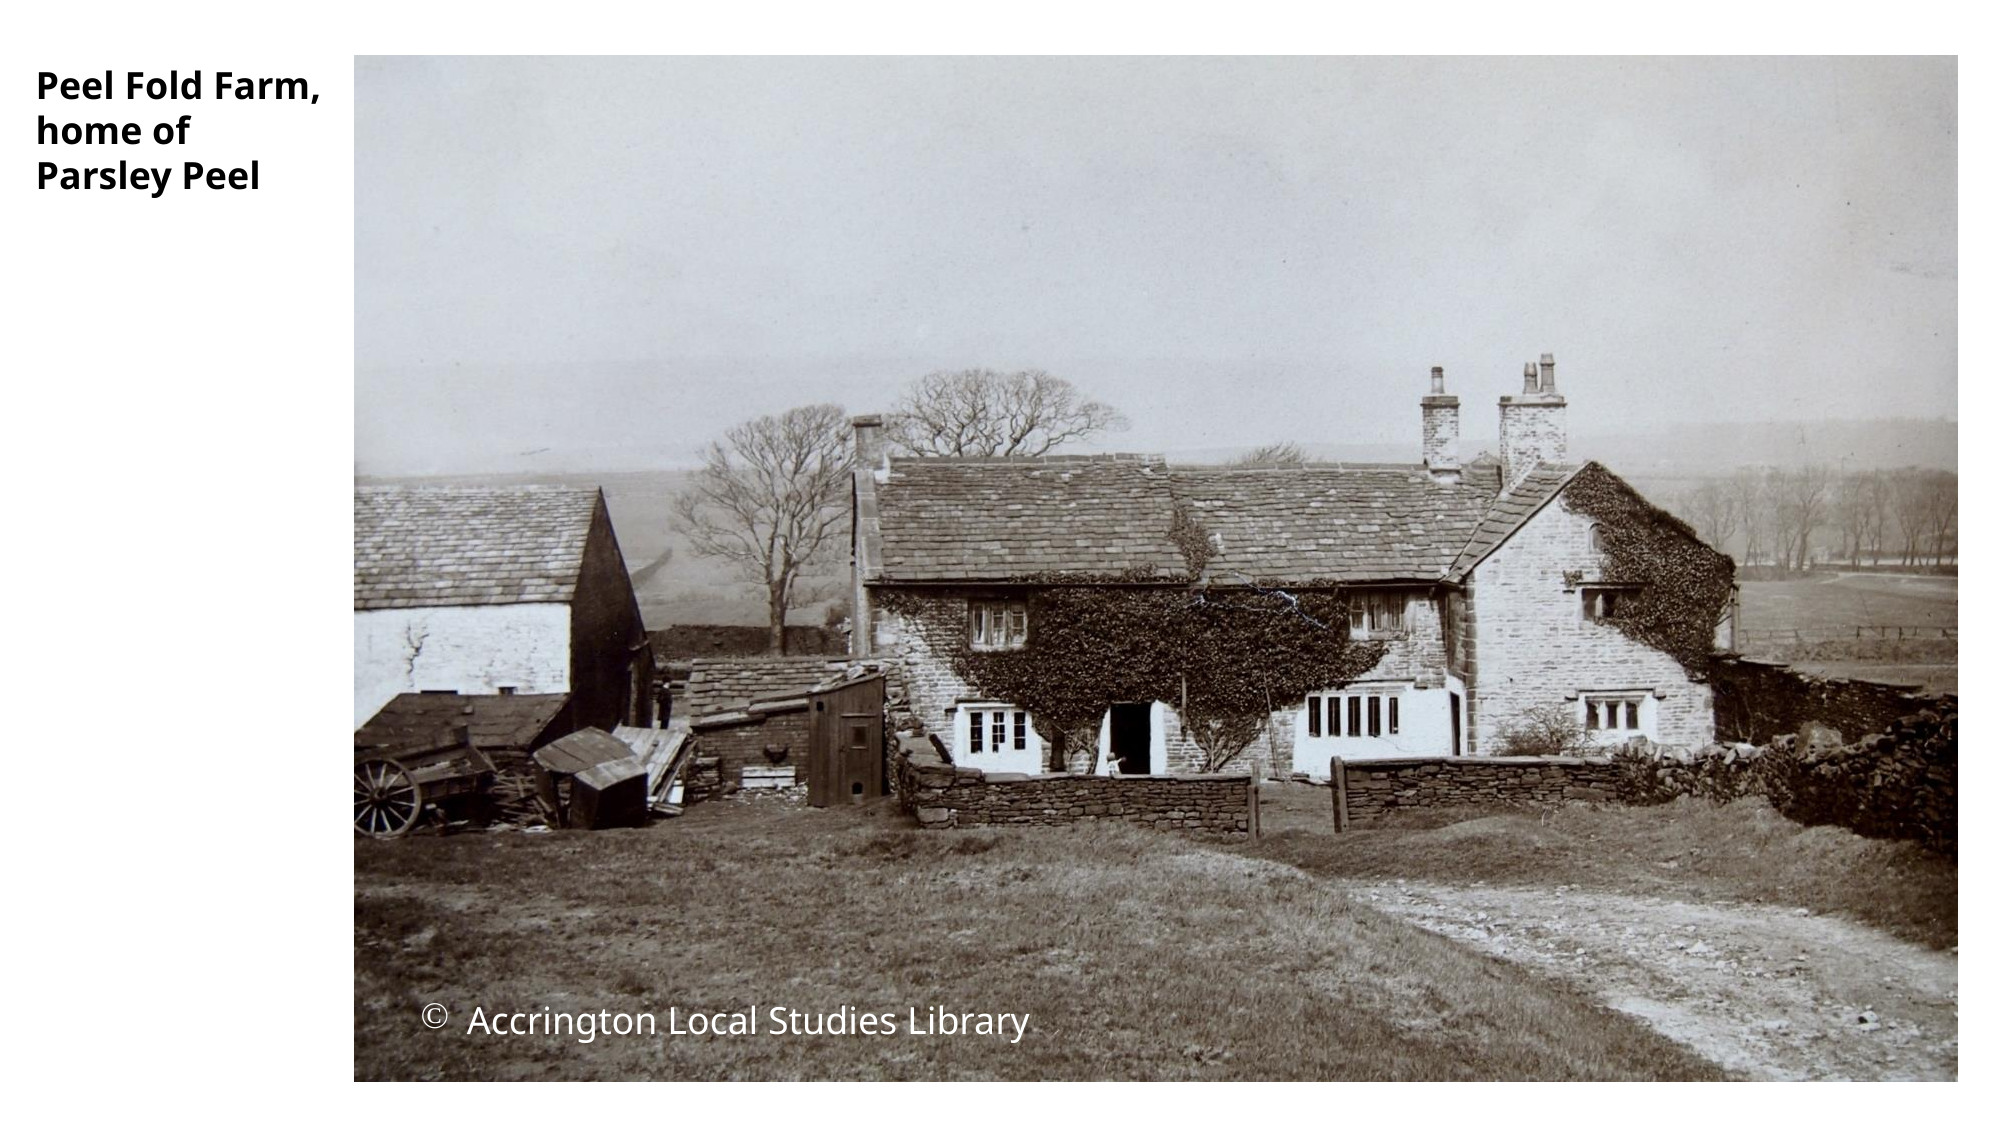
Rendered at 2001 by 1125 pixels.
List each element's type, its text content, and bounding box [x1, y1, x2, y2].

picture [354, 55, 1958, 1082]
text_box Peel Fold Farm, home of Parsley Peel [20, 55, 342, 205]
